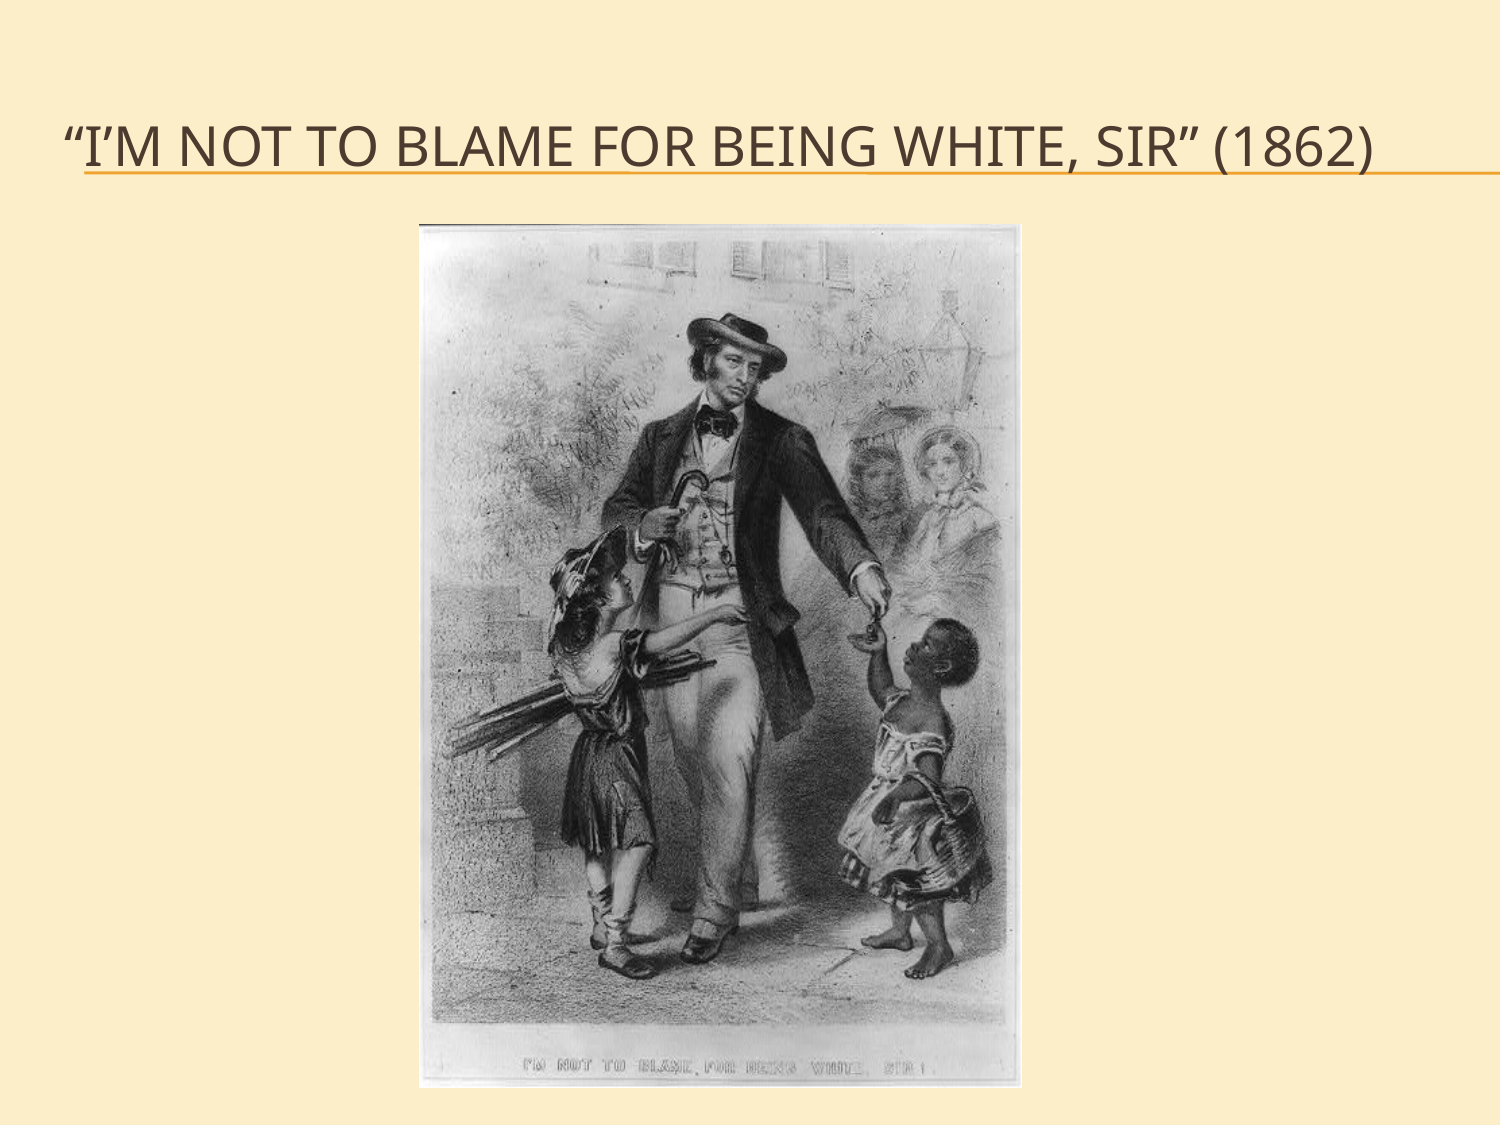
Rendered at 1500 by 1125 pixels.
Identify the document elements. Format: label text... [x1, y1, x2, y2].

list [419, 224, 1023, 1088]
title “I’m not to blame for being white, sir” (1862) [50, 75, 1475, 213]
